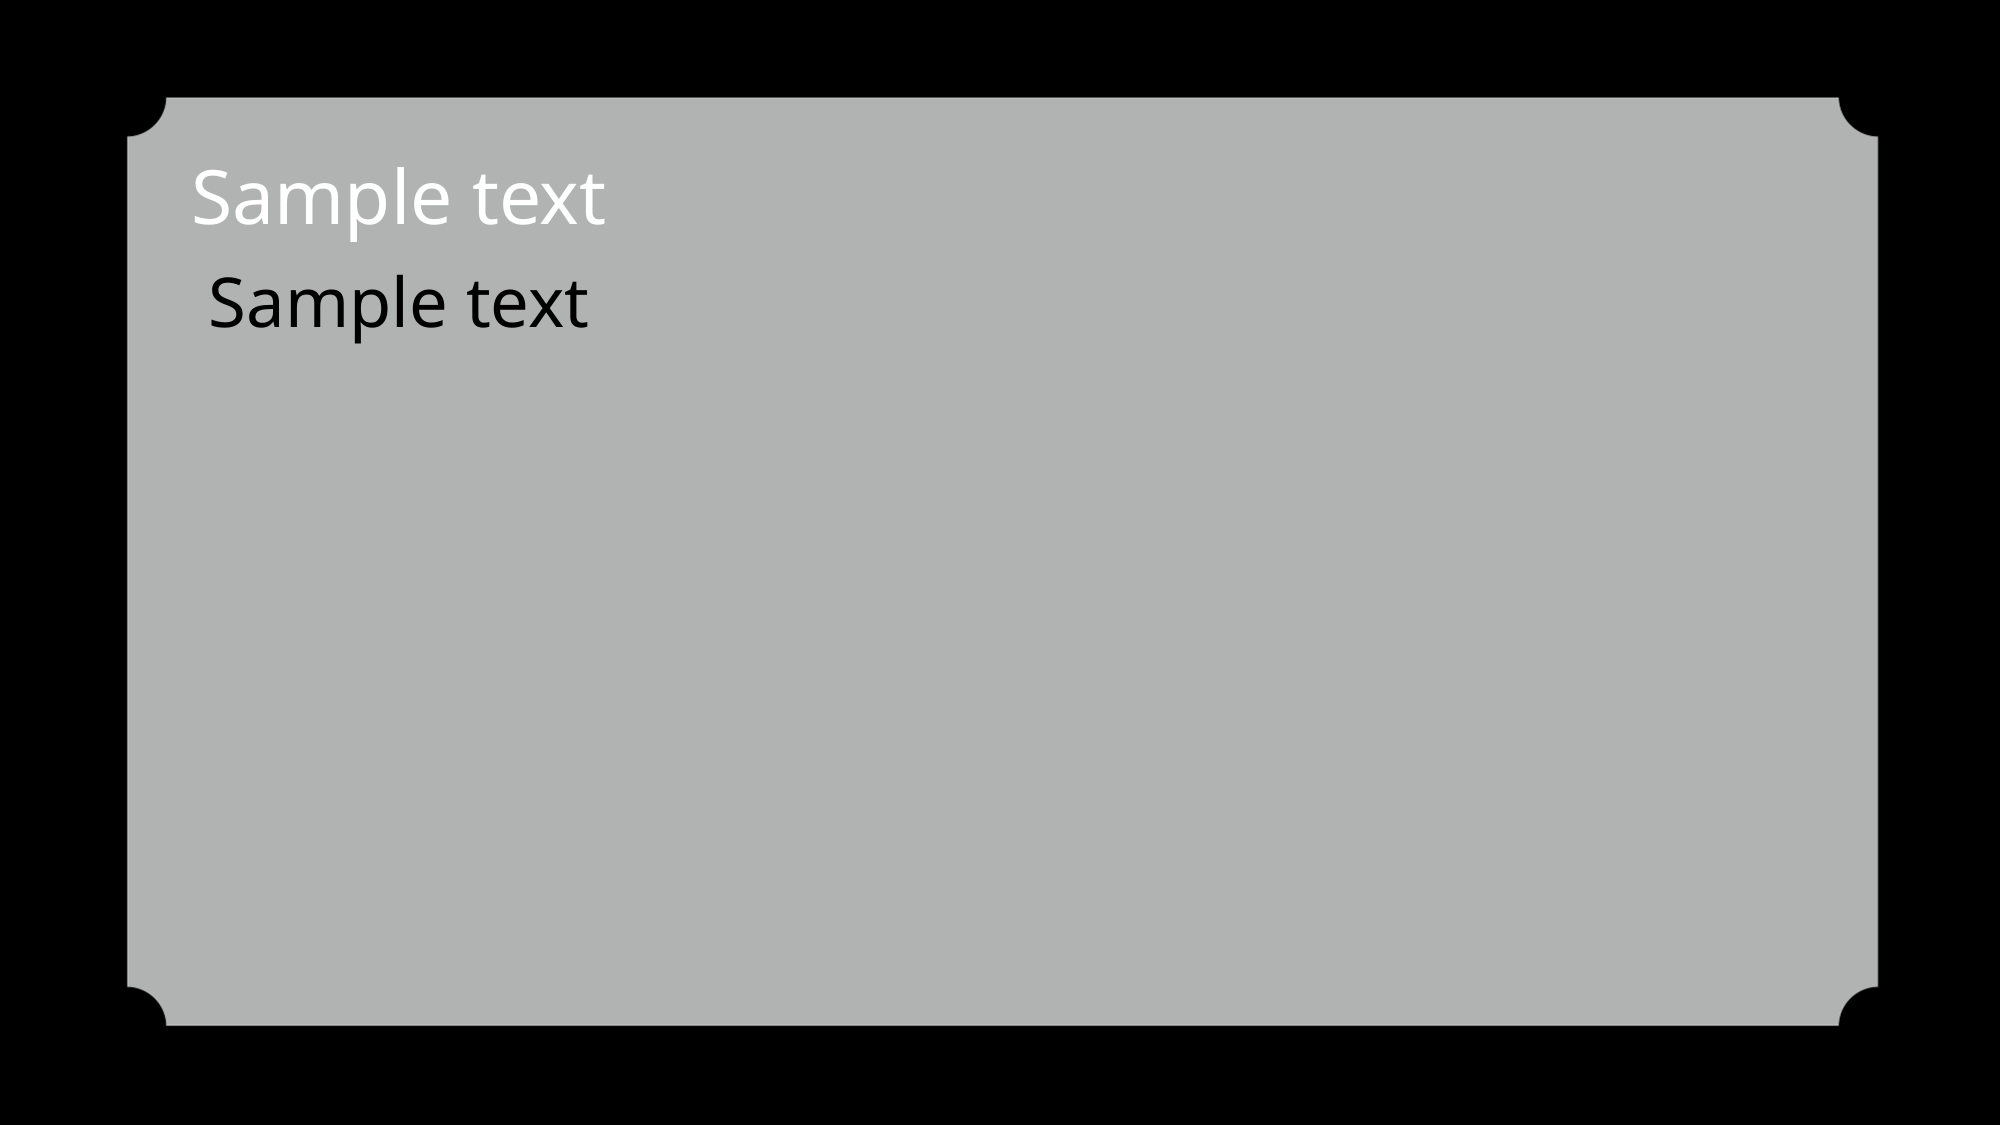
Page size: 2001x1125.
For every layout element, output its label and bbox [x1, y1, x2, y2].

picture [121, 88, 1879, 1028]
